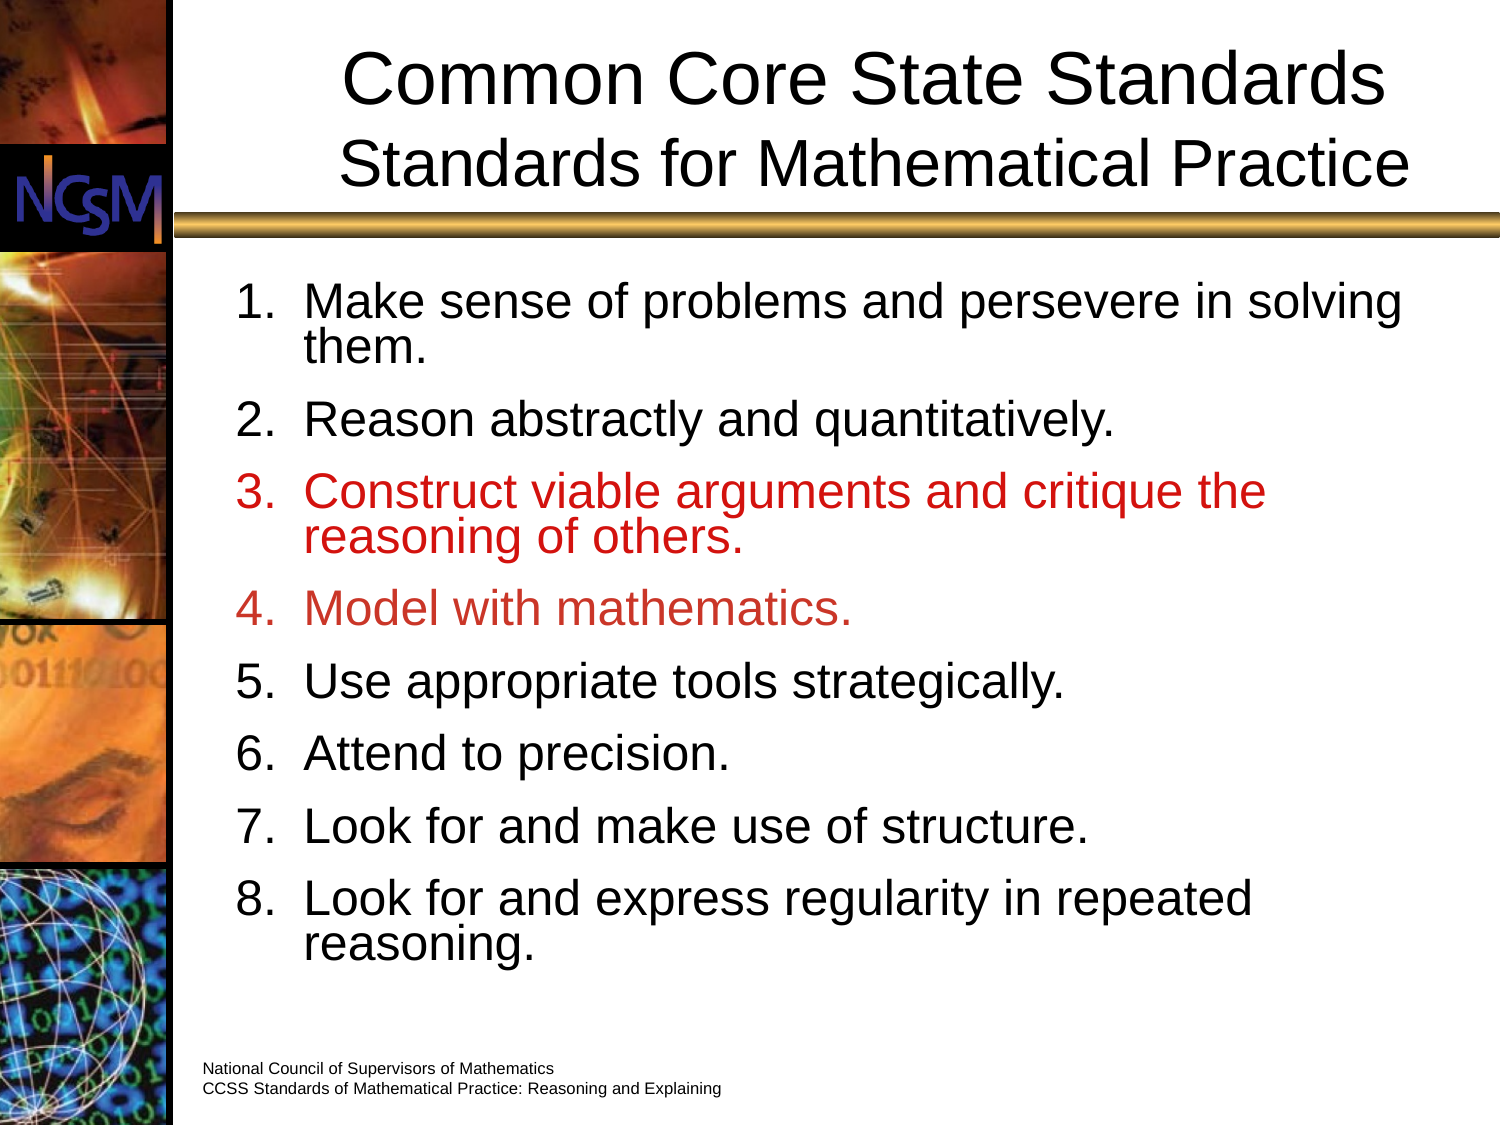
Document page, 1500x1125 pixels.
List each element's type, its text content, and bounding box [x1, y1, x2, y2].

picture [0, 625, 166, 862]
picture [0, 0, 167, 619]
slide_number National Council of Supervisors of Mathematics CCSS Standards of Mathematical Practice: Reasoning and Explaining [187, 1050, 900, 1125]
picture [0, 869, 166, 1125]
list Make sense of problems and persevere in solving them. Reason abstractly and quantitatively. Construct viable arguments and critique the reasoning of others. Model with mathematics. Use appropriate tools strategically. Attend to precision. Look for and make use of structure. Look for and express regularity in repeated reasoning. [212, 275, 1475, 950]
title Common Core State Standards Standards for Mathematical Practice [275, 12, 1475, 218]
